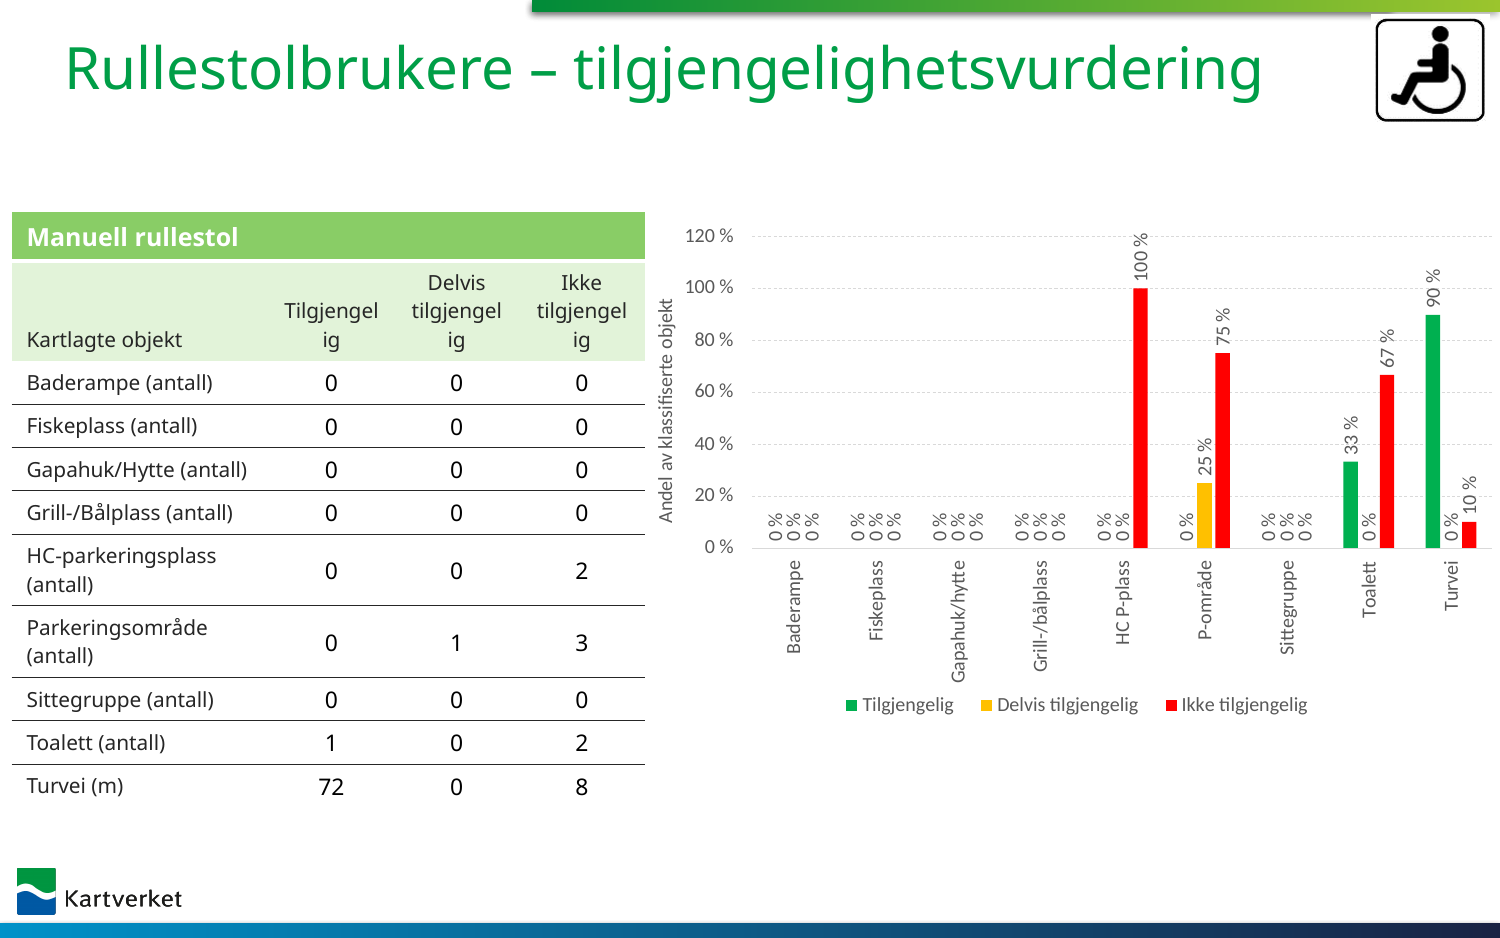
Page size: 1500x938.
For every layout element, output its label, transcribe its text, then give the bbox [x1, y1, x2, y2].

table_cell Parkeringsområde (antall) [12, 606, 269, 677]
table_cell 0 [269, 361, 394, 404]
table_cell Kartlagte objekt [12, 263, 269, 361]
table_cell 0 [394, 721, 519, 764]
picture [643, 218, 1500, 728]
table_cell 2 [519, 535, 638, 605]
table_cell 0 [269, 606, 394, 677]
table_cell 0 [269, 405, 394, 447]
table_cell 72 [269, 765, 394, 807]
table_cell 0 [269, 678, 394, 720]
table_cell 0 [269, 491, 394, 534]
table_cell Toalett (antall) [12, 721, 269, 764]
table_cell 0 [269, 535, 394, 605]
table_cell HC-parkeringsplass (antall) [12, 535, 269, 605]
table_cell 0 [394, 535, 519, 605]
table_cell Ikke tilgjengelig [519, 263, 638, 361]
table_cell 0 [394, 361, 519, 404]
table_cell 0 [519, 405, 638, 447]
table_cell Fiskeplass (antall) [12, 405, 269, 447]
table_cell 0 [394, 765, 519, 807]
table_cell 1 [394, 606, 519, 677]
table_cell Tilgjengelig [269, 263, 394, 361]
table_cell Gapahuk/Hytte (antall) [12, 448, 269, 490]
table_cell 0 [394, 448, 519, 490]
table_cell 2 [519, 721, 645, 764]
table_cell 3 [519, 606, 638, 677]
table_cell 0 [394, 405, 519, 447]
picture [1371, 13, 1491, 127]
table_cell 0 [394, 678, 519, 720]
table_cell Sittegruppe (antall) [12, 678, 269, 720]
table_cell Grill-/Bålplass (antall) [12, 491, 269, 534]
table_cell Turvei (m) [12, 765, 269, 807]
table_cell 0 [519, 361, 638, 404]
table_cell Baderampe (antall) [12, 361, 269, 404]
table_cell 1 [269, 721, 394, 764]
table_header Manuell rullestol [12, 212, 645, 259]
table_cell 0 [519, 448, 638, 490]
table_cell 8 [519, 765, 645, 807]
table_cell 0 [394, 491, 519, 534]
table_cell Delvis tilgjengelig [394, 263, 519, 361]
table_cell 0 [269, 448, 394, 490]
text_box Rullestolbrukere – tilgjengelighetsvurdering [49, 12, 1372, 109]
table_cell 0 [519, 678, 638, 720]
table_cell 0 [519, 491, 638, 534]
